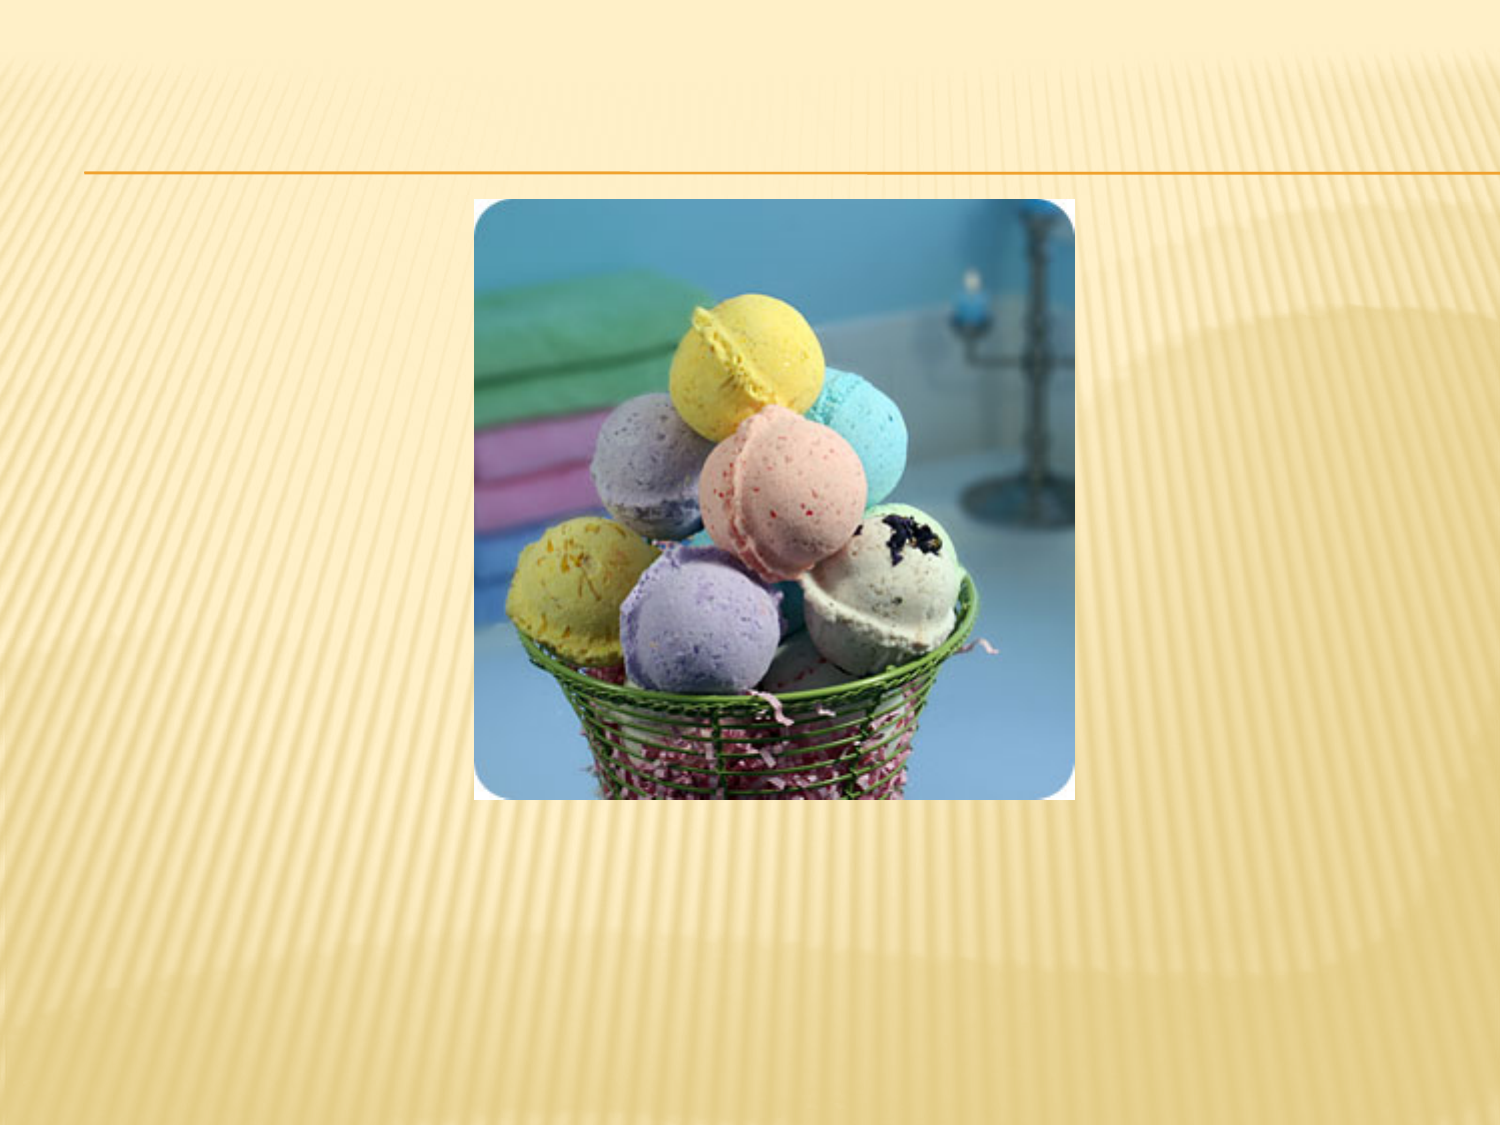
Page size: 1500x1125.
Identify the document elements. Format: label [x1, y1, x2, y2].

list [474, 199, 1076, 801]
